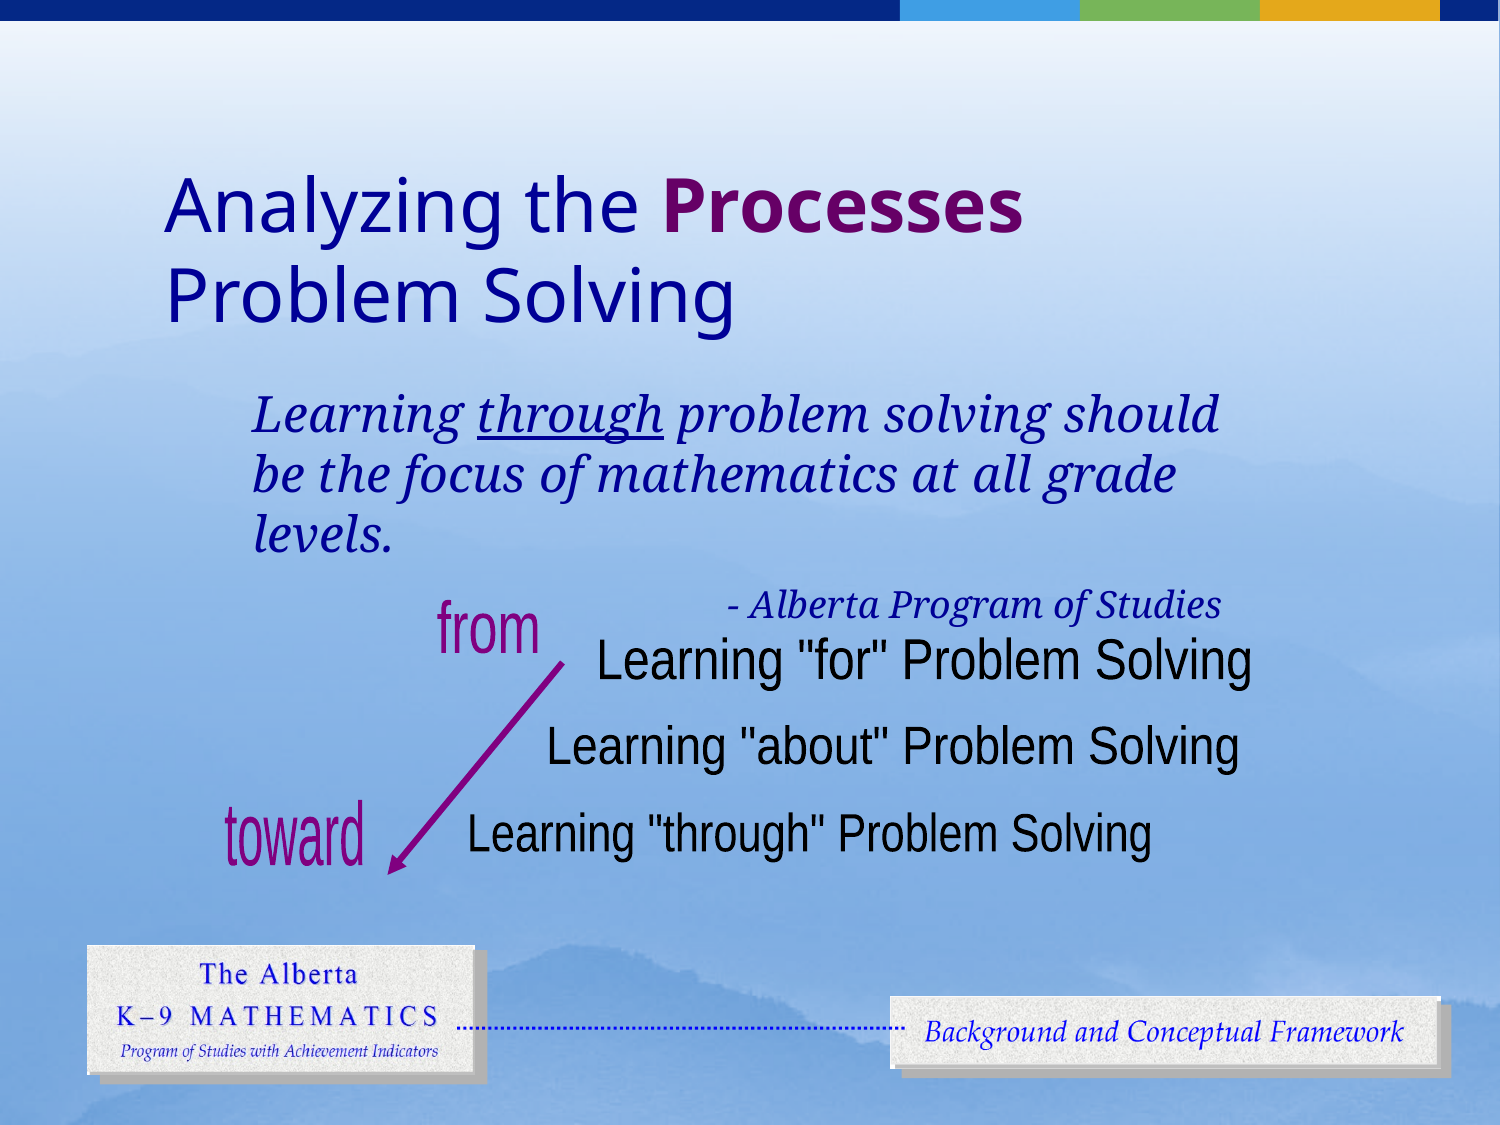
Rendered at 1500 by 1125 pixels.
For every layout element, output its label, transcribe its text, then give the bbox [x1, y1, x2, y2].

text_box Analyzing the Processes Problem Solving [150, 149, 1325, 345]
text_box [86, 944, 1452, 1085]
text_box [387, 662, 563, 875]
text_box Learning through problem solving should be the focus of mathematics at all grade levels. - Alberta Program of Studies [237, 374, 1238, 634]
